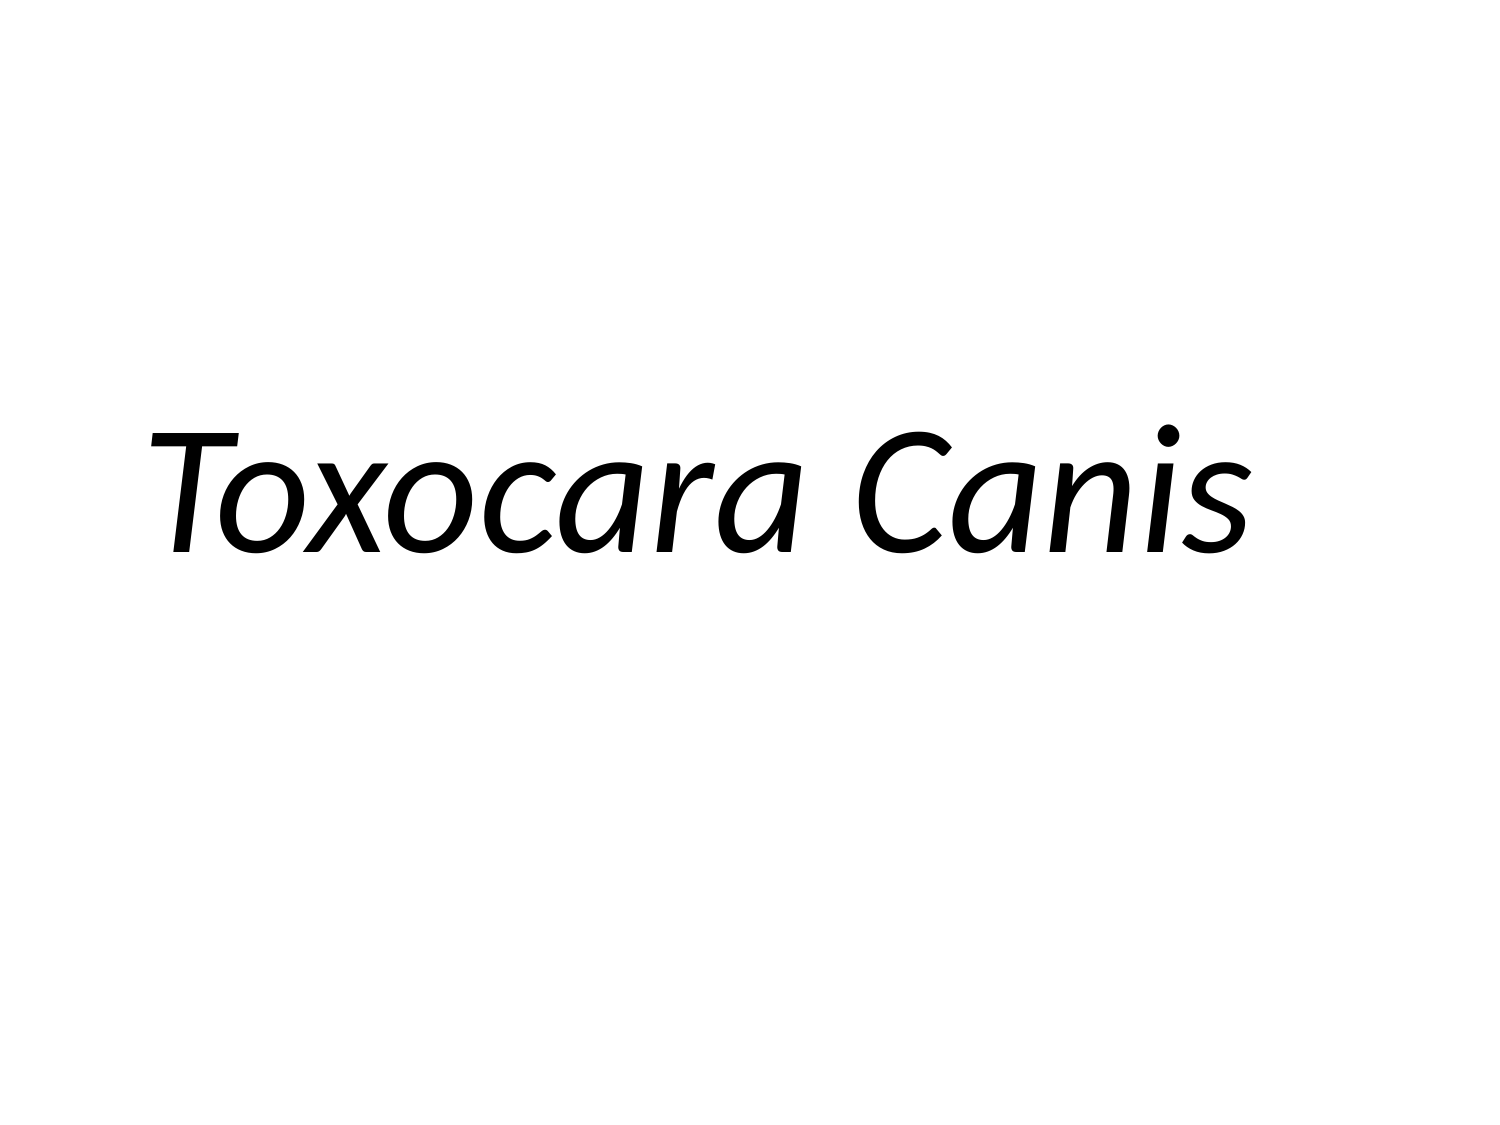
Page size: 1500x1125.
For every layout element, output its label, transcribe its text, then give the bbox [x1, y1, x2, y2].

title Toxocara Canis [93, 112, 1407, 844]
